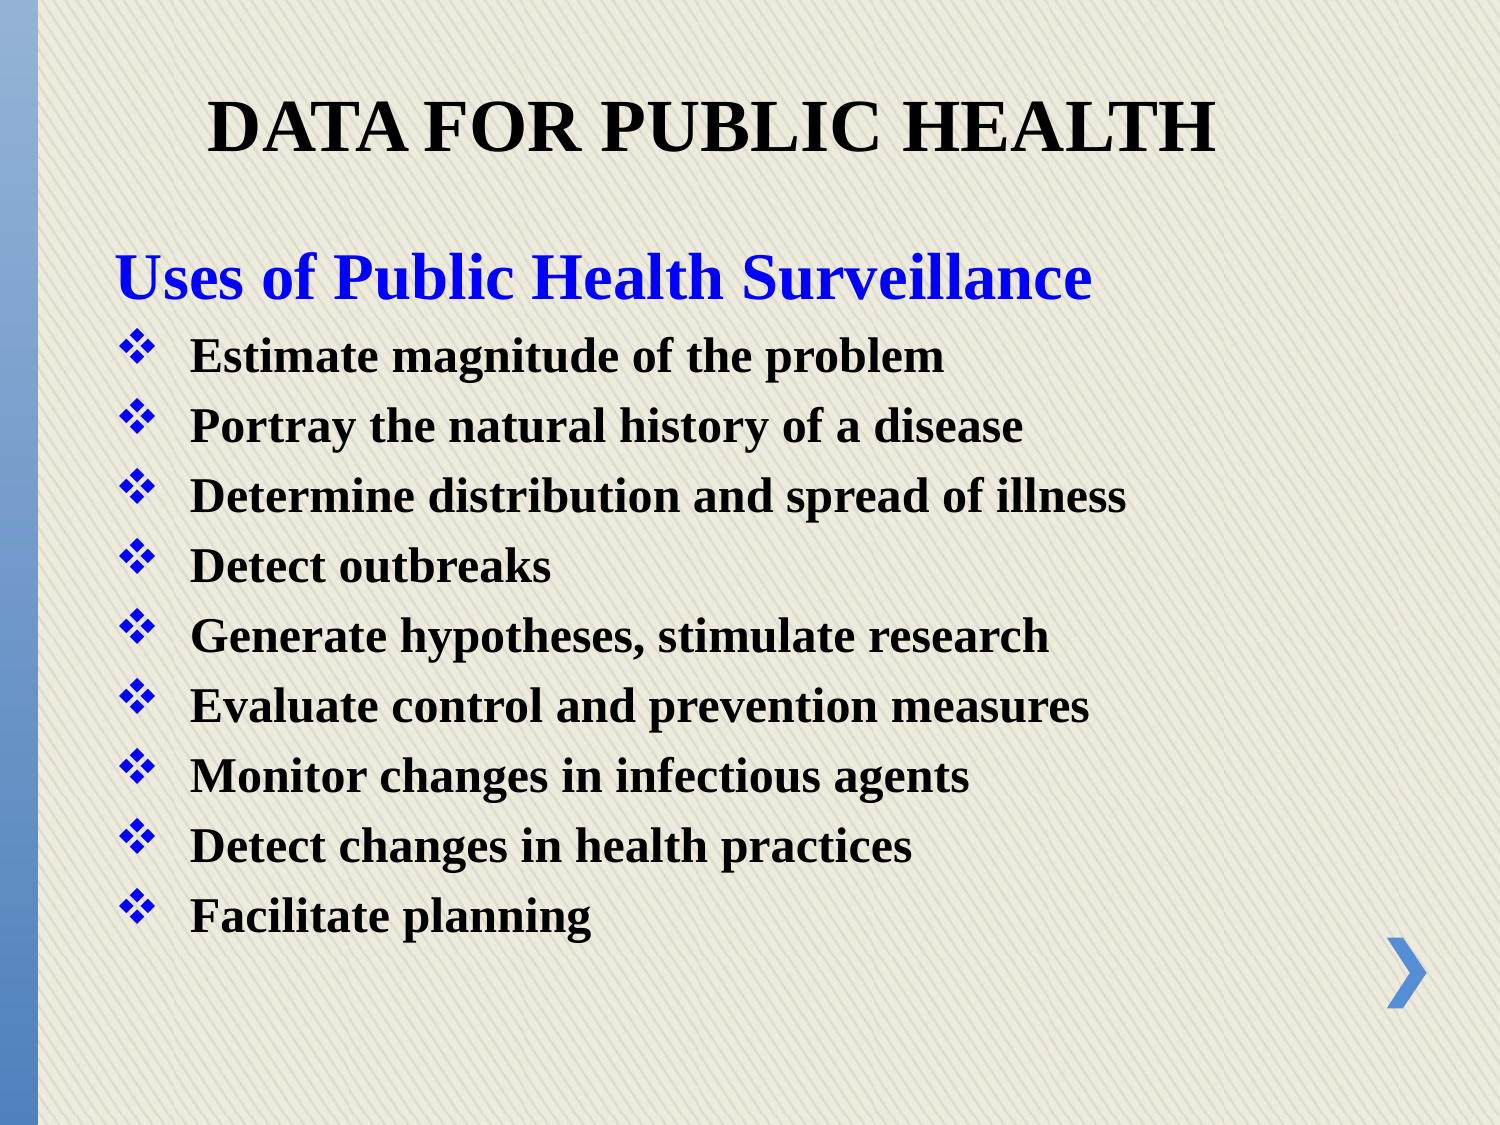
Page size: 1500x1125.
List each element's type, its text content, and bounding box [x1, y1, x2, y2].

list Uses of Public Health Surveillance Estimate magnitude of the problem Portray the natural history of a disease Determine distribution and spread of illness Detect outbreaks Generate hypotheses, stimulate research Evaluate control and prevention measures Monitor changes in infectious agents Detect changes in health practices Facilitate planning [99, 224, 1363, 975]
title DATA FOR PUBLIC HEALTH [125, 62, 1300, 175]
